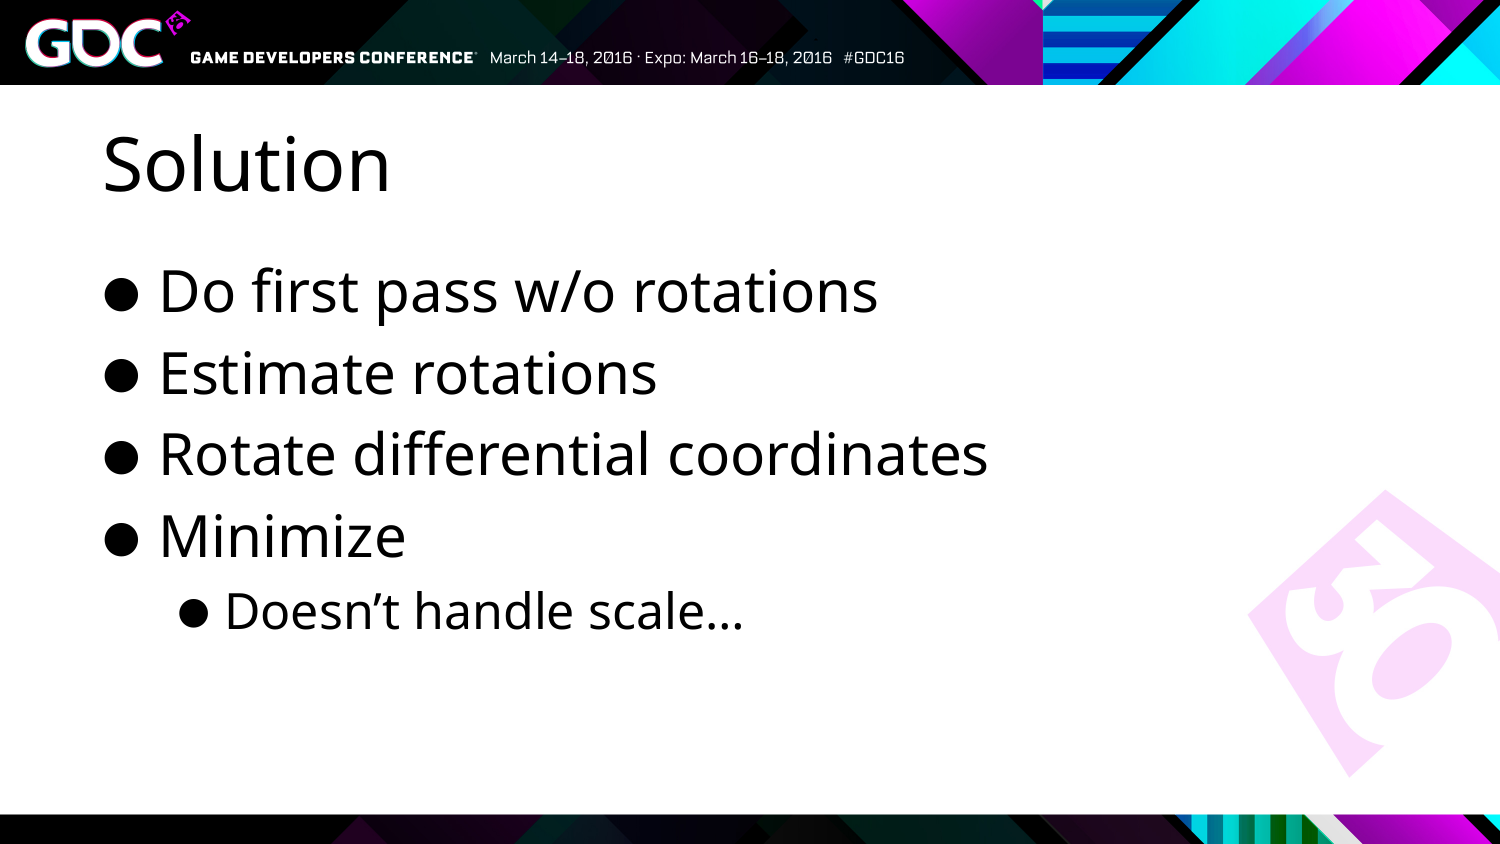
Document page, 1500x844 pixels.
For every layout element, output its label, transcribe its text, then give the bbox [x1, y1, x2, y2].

picture [0, 0, 1500, 844]
title Solution [87, 109, 1413, 238]
